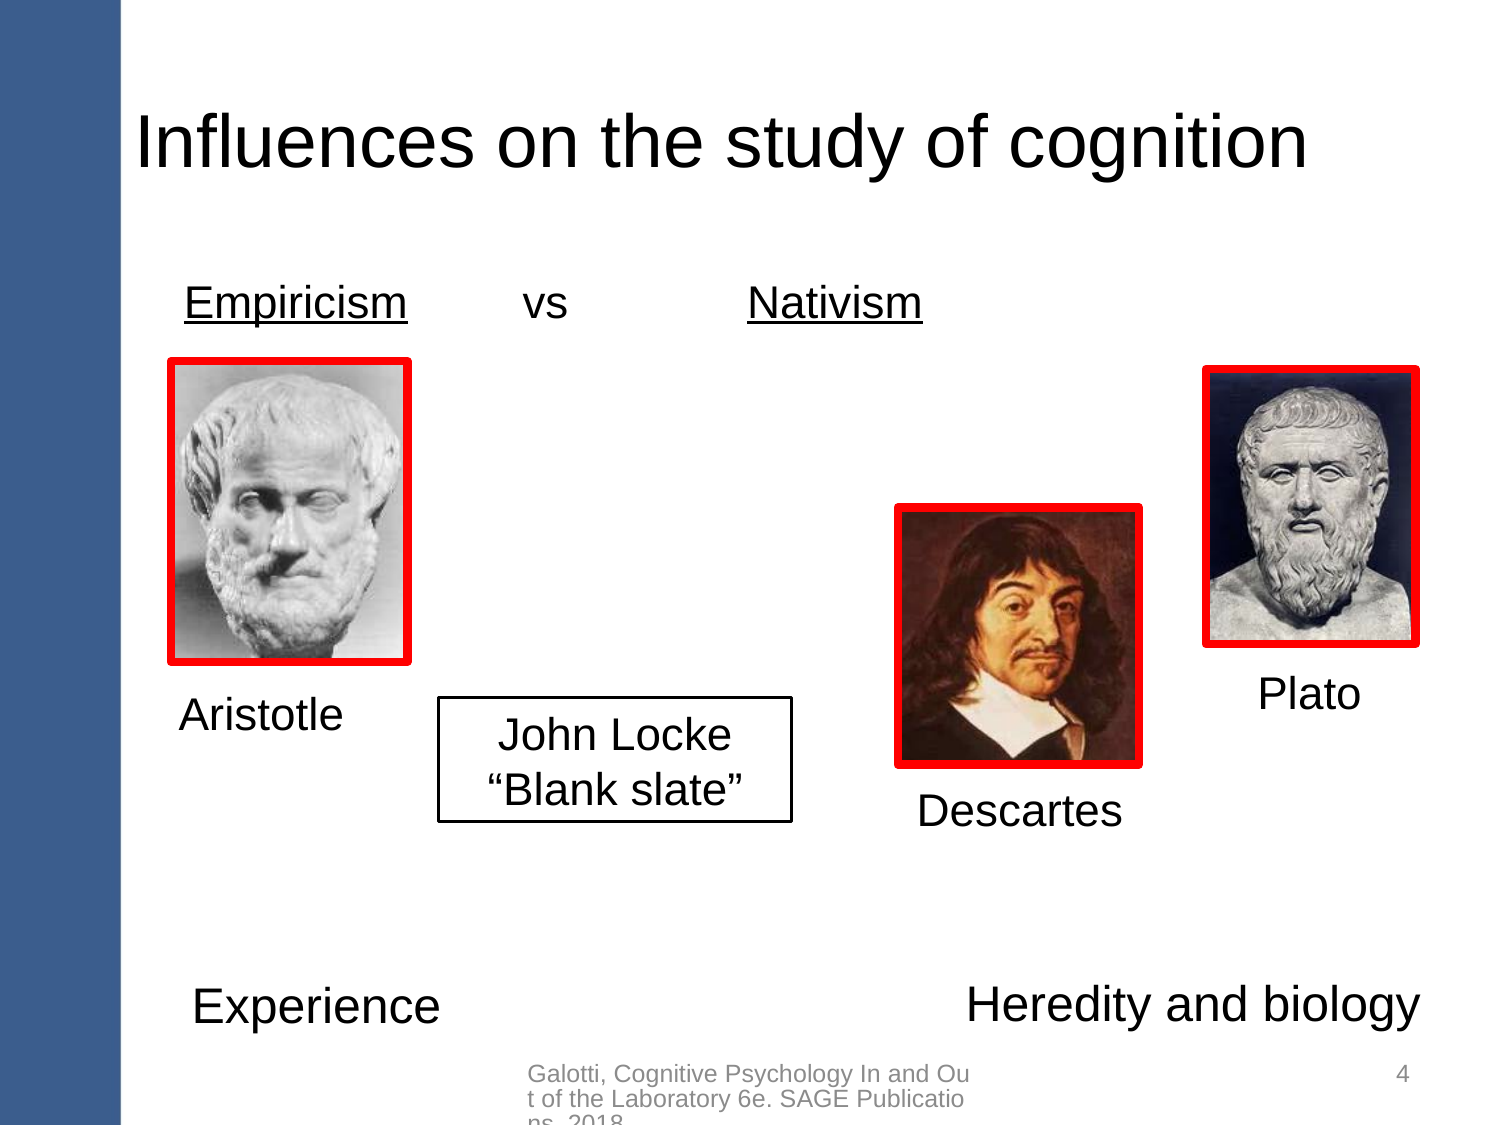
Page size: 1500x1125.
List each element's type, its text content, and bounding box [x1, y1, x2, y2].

text_box Descartes [901, 773, 1168, 843]
title Influences on the study of cognition [119, 80, 1470, 196]
text_box John Locke “Blank slate” [438, 697, 792, 822]
text_box Heredity and biology [950, 964, 1436, 1039]
list Empiricism vs Nativism [126, 265, 1477, 1041]
text_box Aristotle [163, 677, 376, 748]
slide_number 4 [1074, 1042, 1425, 1103]
picture [0, 0, 1500, 1125]
text_box Experience [176, 965, 457, 1041]
footer Galotti, Cognitive Psychology In and Out of the Laboratory 6e. SAGE Publications, 2018. [512, 1042, 988, 1103]
text_box Plato [1242, 656, 1408, 726]
